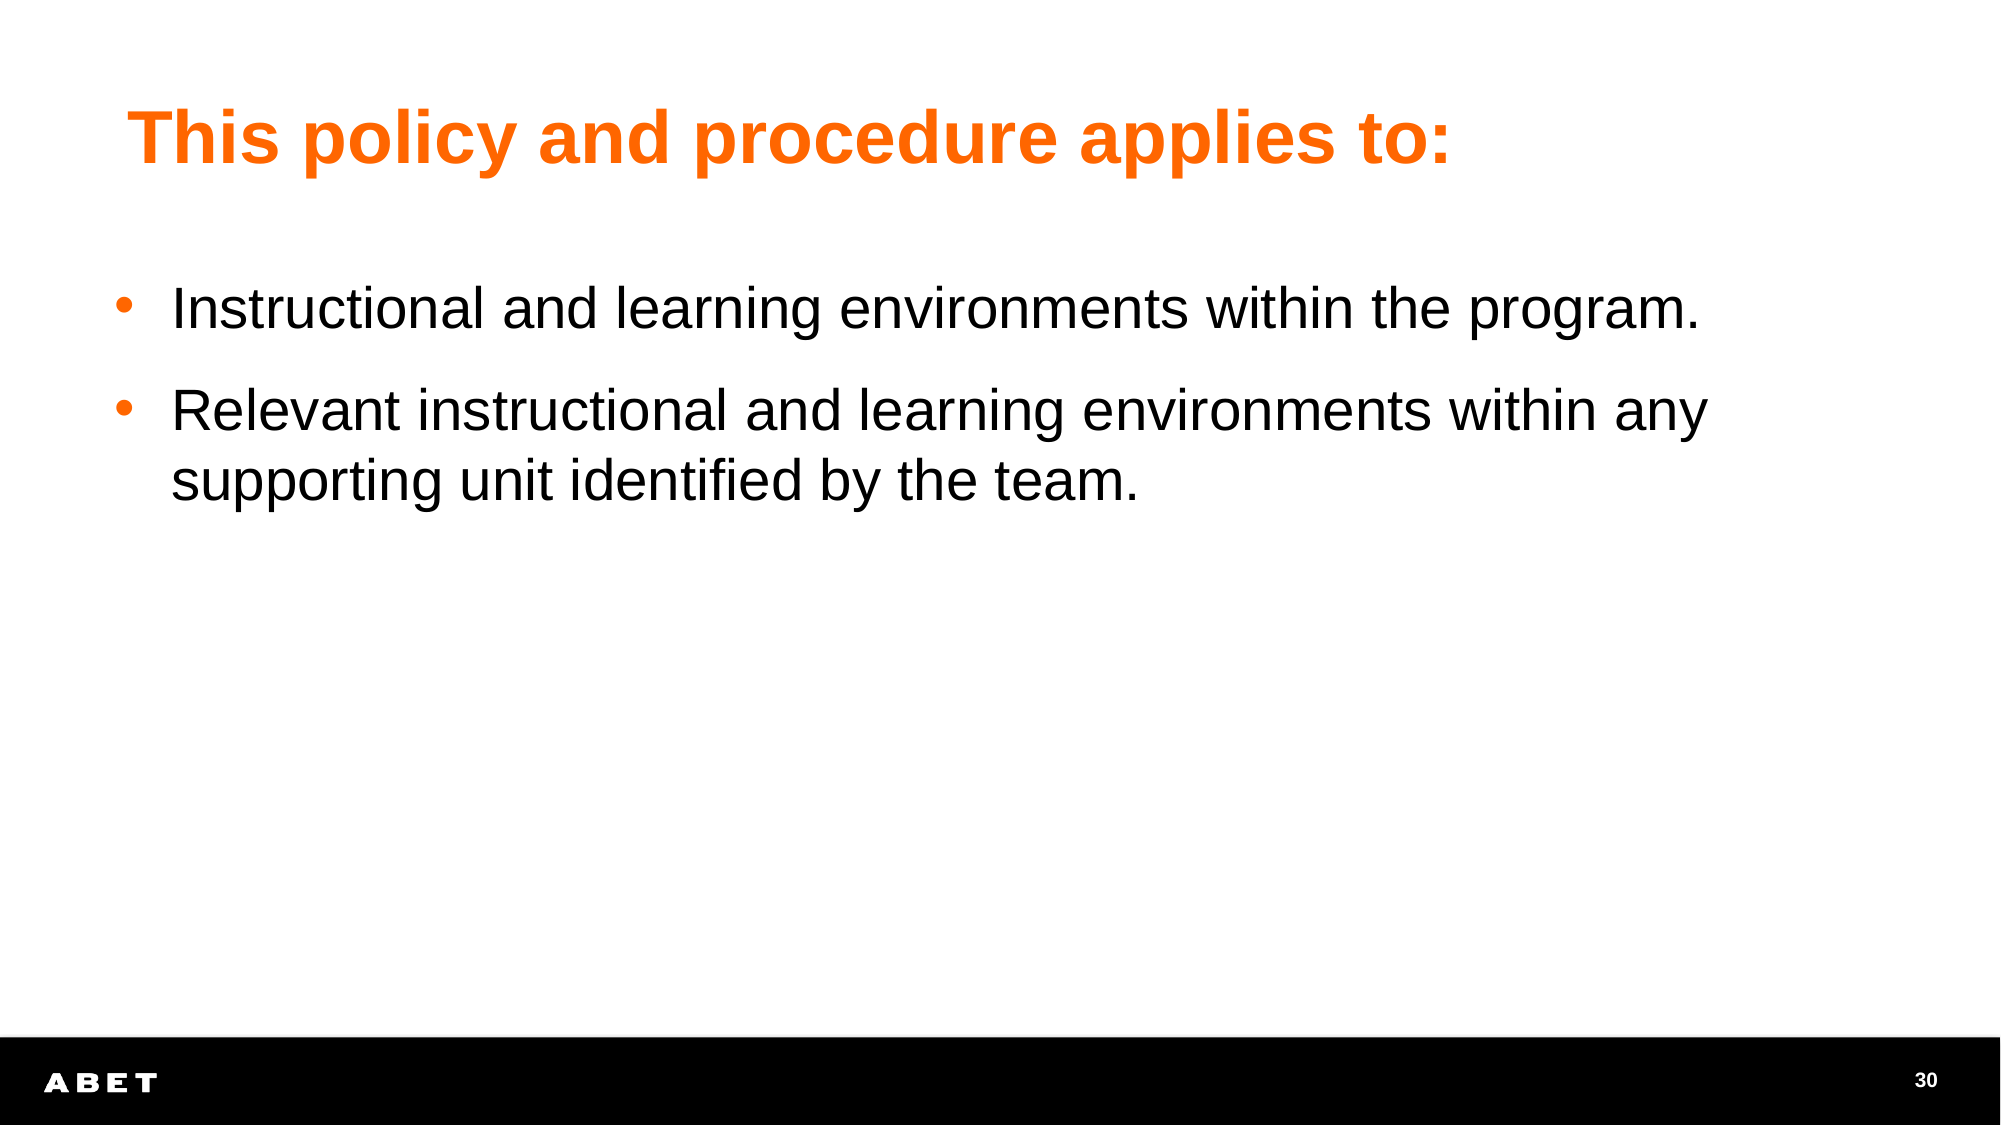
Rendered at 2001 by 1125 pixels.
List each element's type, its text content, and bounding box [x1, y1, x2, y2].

picture [16, 1052, 184, 1113]
list Instructional and learning environments within the program. Relevant instructional and learning environments within any supporting unit identified by the team. [99, 262, 1900, 975]
title This policy and procedure applies to: [112, 81, 1492, 219]
